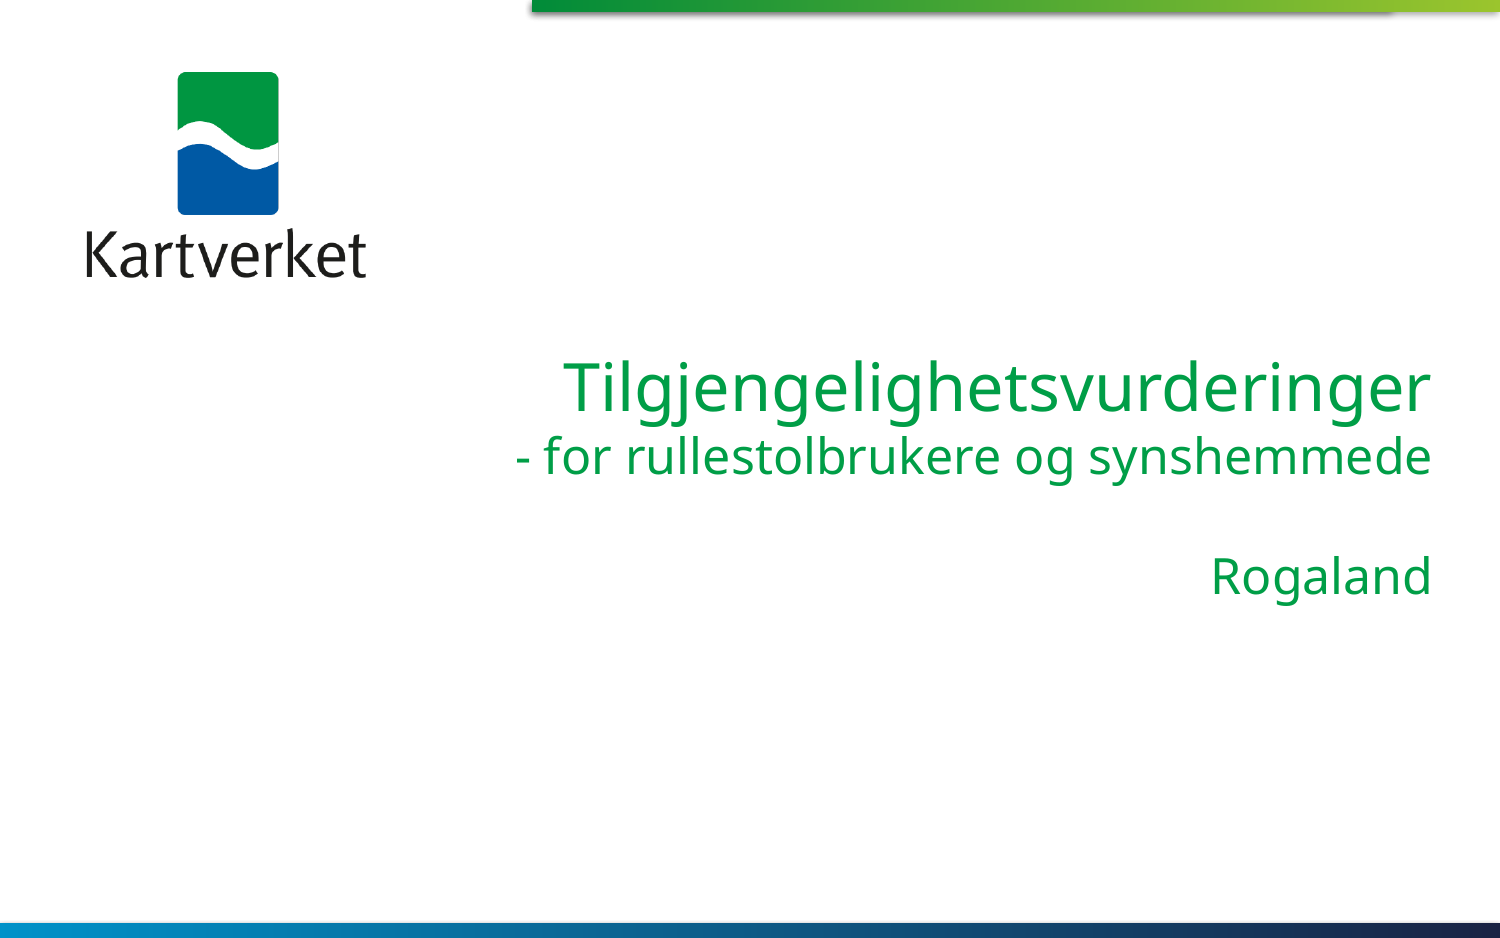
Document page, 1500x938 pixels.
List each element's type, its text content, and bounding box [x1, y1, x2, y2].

text_box Tilgjengelighetsvurderinger - for rullestolbrukere og synshemmede Rogaland [66, 337, 1449, 613]
